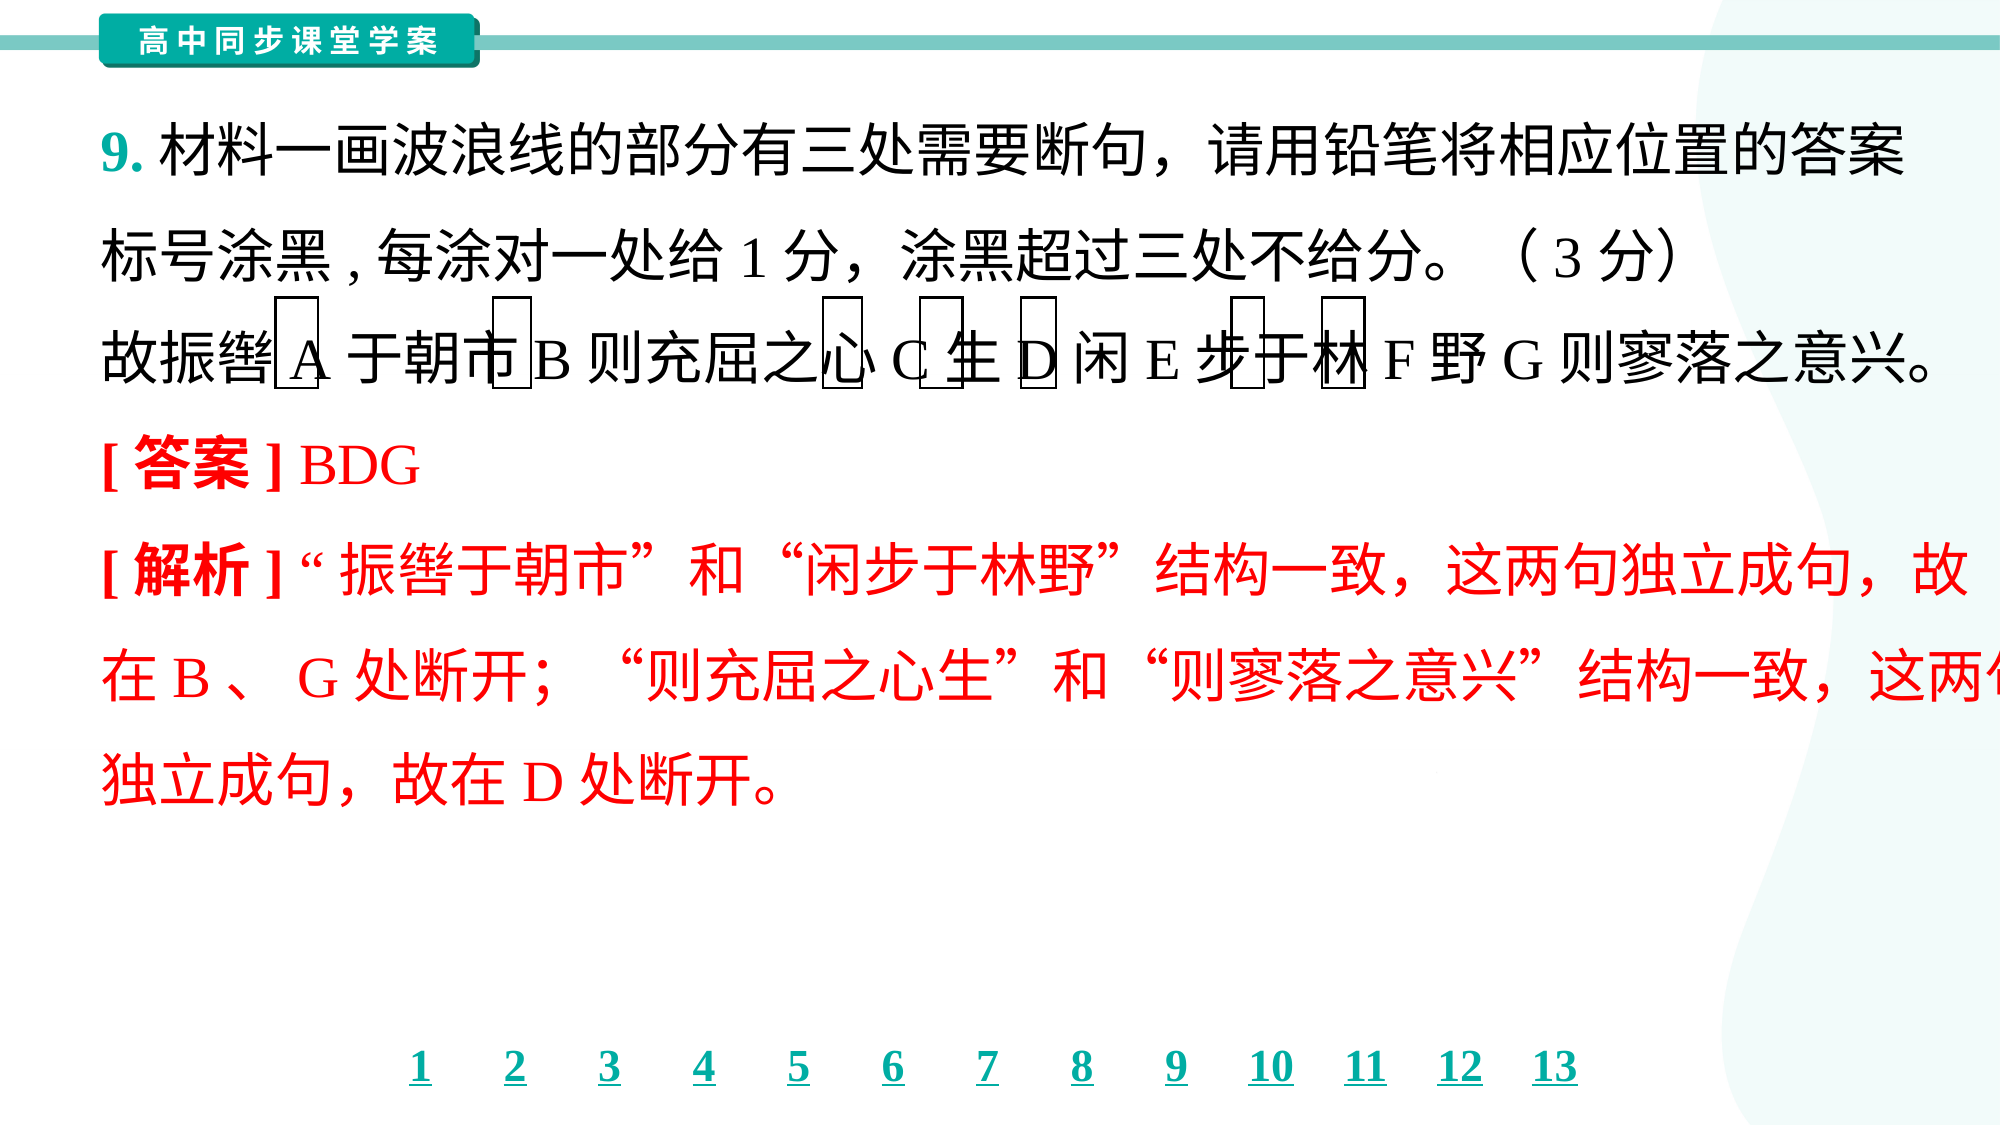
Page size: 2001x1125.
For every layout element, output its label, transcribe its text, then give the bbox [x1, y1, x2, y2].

text_box [822, 296, 863, 389]
text_box [答案] BDG [100, 392, 1899, 485]
text_box 9.材料一画波浪线的部分有三处需要断句，请用铅笔将相应位置的答案 标号涂黑,每涂对一处给1分，涂黑超过三处不给分。（3分） 故振辔A于朝市B则充屈之心C生D闲E步于林F野G则寥落之意兴。 [100, 76, 1899, 380]
text_box [解析] “振辔于朝市”和“闲步于林野”结构一致，这两句独立成句，故 在B、G处断开；“则充屈之心生”和“则寥落之意兴”结构一致，这两句 独立成句，故在D处断开。 [100, 496, 1899, 803]
picture [0, 0, 2000, 1125]
text_box [274, 296, 319, 389]
text_box [1020, 296, 1057, 389]
text_box [1230, 296, 1265, 389]
text_box [919, 296, 964, 389]
text_box [1321, 296, 1366, 389]
text_box [492, 296, 532, 389]
